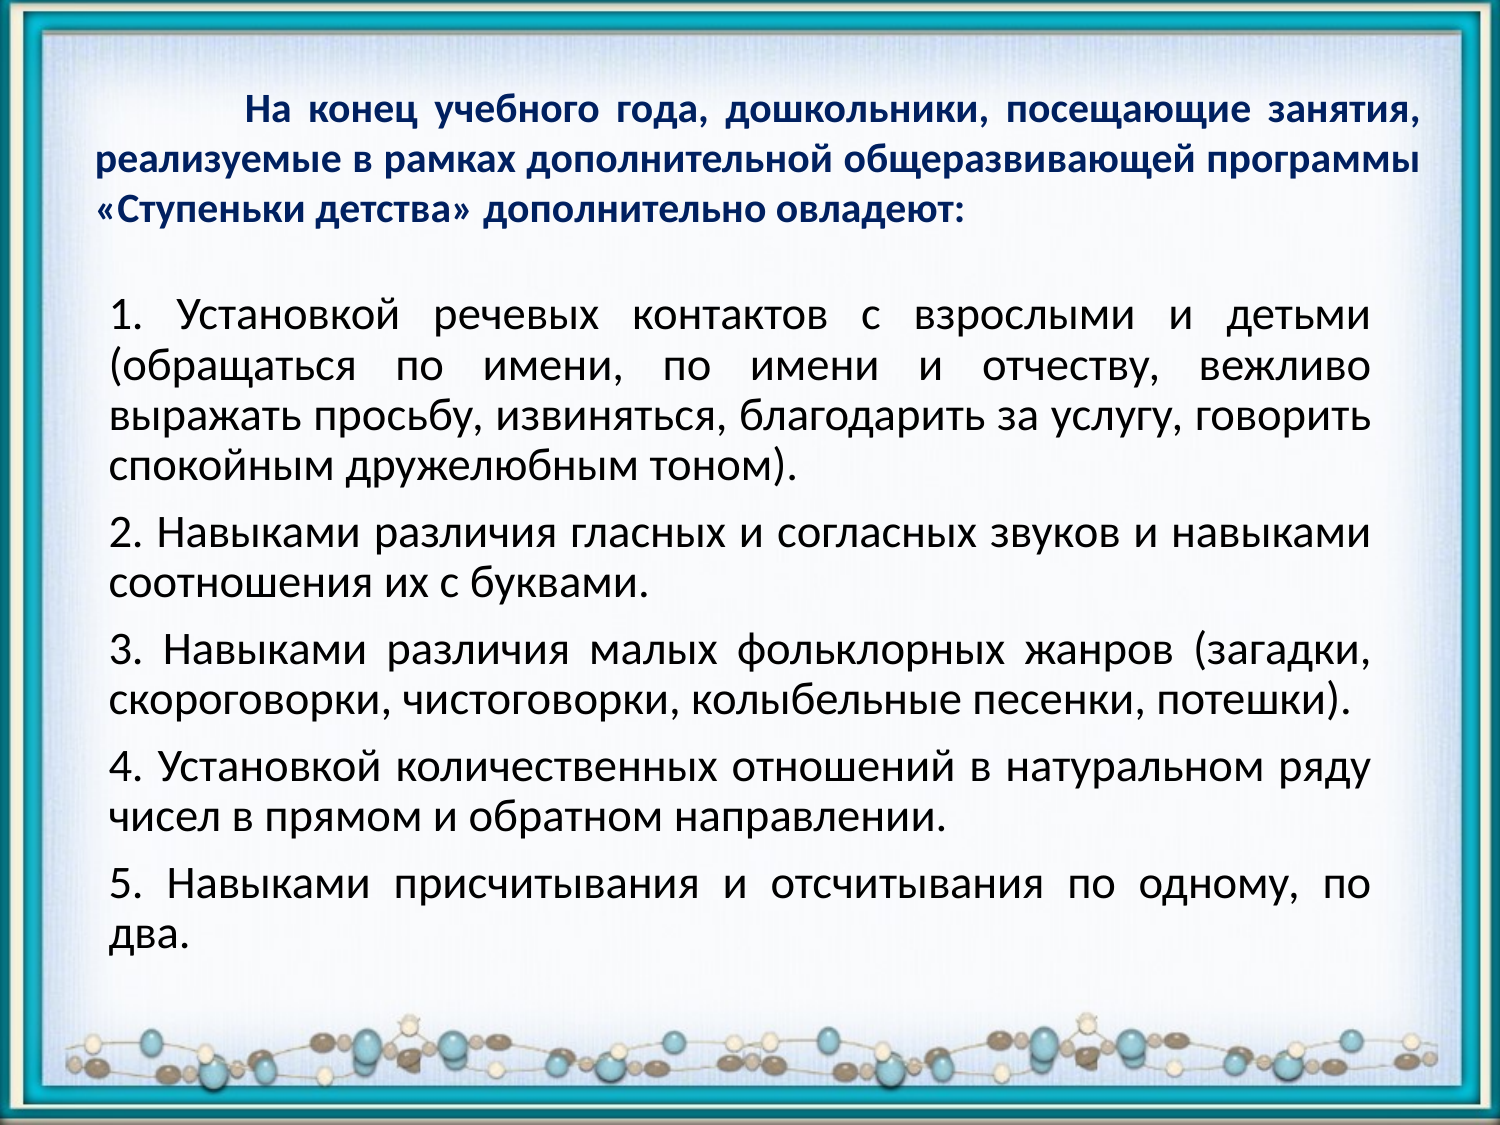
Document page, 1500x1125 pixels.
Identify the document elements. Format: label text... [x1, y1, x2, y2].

picture [0, 0, 1500, 1125]
list 1. Установкой речевых контактов с взрослыми и детьми (обращаться по имени, по имени и отчеству, вежливо выражать просьбу, извиняться, благодарить за услугу, говорить спокойным дружелюбным тоном). 2. Навыками различия гласных и согласных звуков и навыками соотношения их с буквами. 3. Навыками различия малых фольклорных жанров (загадки, скороговорки, чистоговорки, колыбельные песенки, потешки). 4. Установкой количественных отношений в натуральном ряду чисел в прямом и обратном направлении. 5. Навыками присчитывания и отсчитывания по одному, по два. [93, 284, 1388, 997]
text_box На конец учебного года, дошкольники, посещающие занятия, реализуемые в рамках дополнительной общеразвивающей программы «Ступеньки детства» дополнительно овладеют: [79, 73, 1436, 284]
